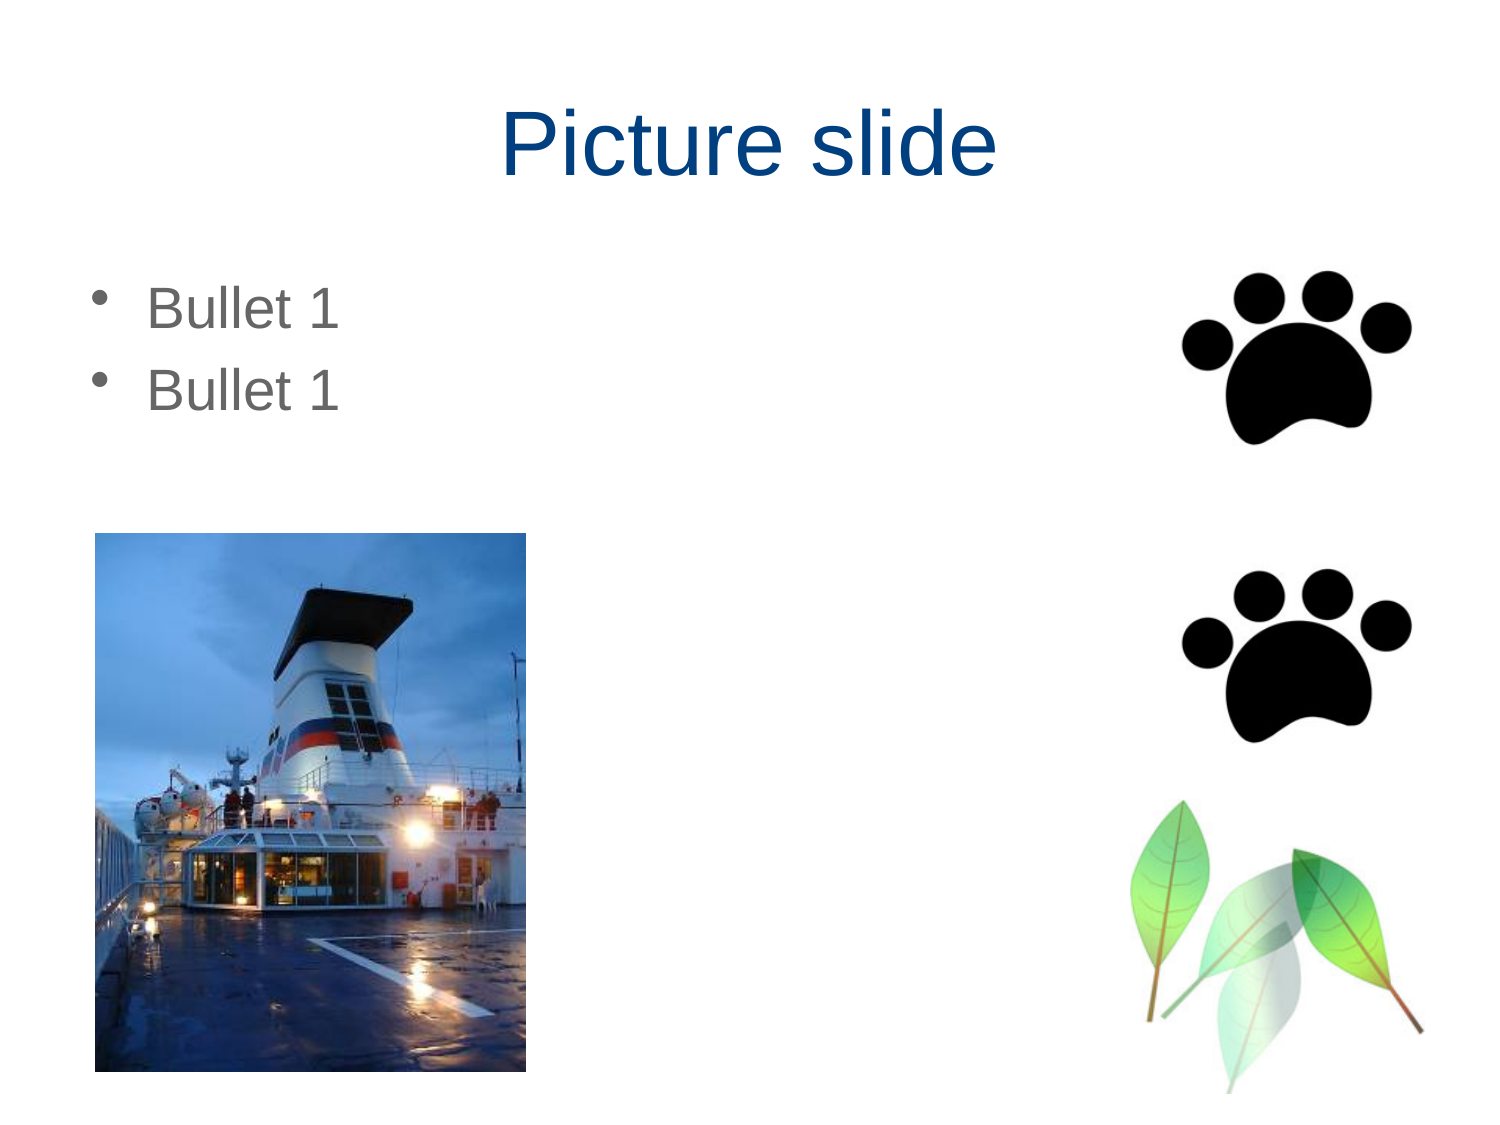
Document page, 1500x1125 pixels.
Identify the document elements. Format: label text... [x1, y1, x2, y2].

picture [94, 532, 526, 1072]
list Bullet 1 Bullet 1 [75, 262, 737, 870]
picture [1162, 480, 1463, 775]
title Picture slide [75, 45, 1425, 233]
picture [1130, 799, 1425, 1094]
picture [1162, 183, 1463, 478]
